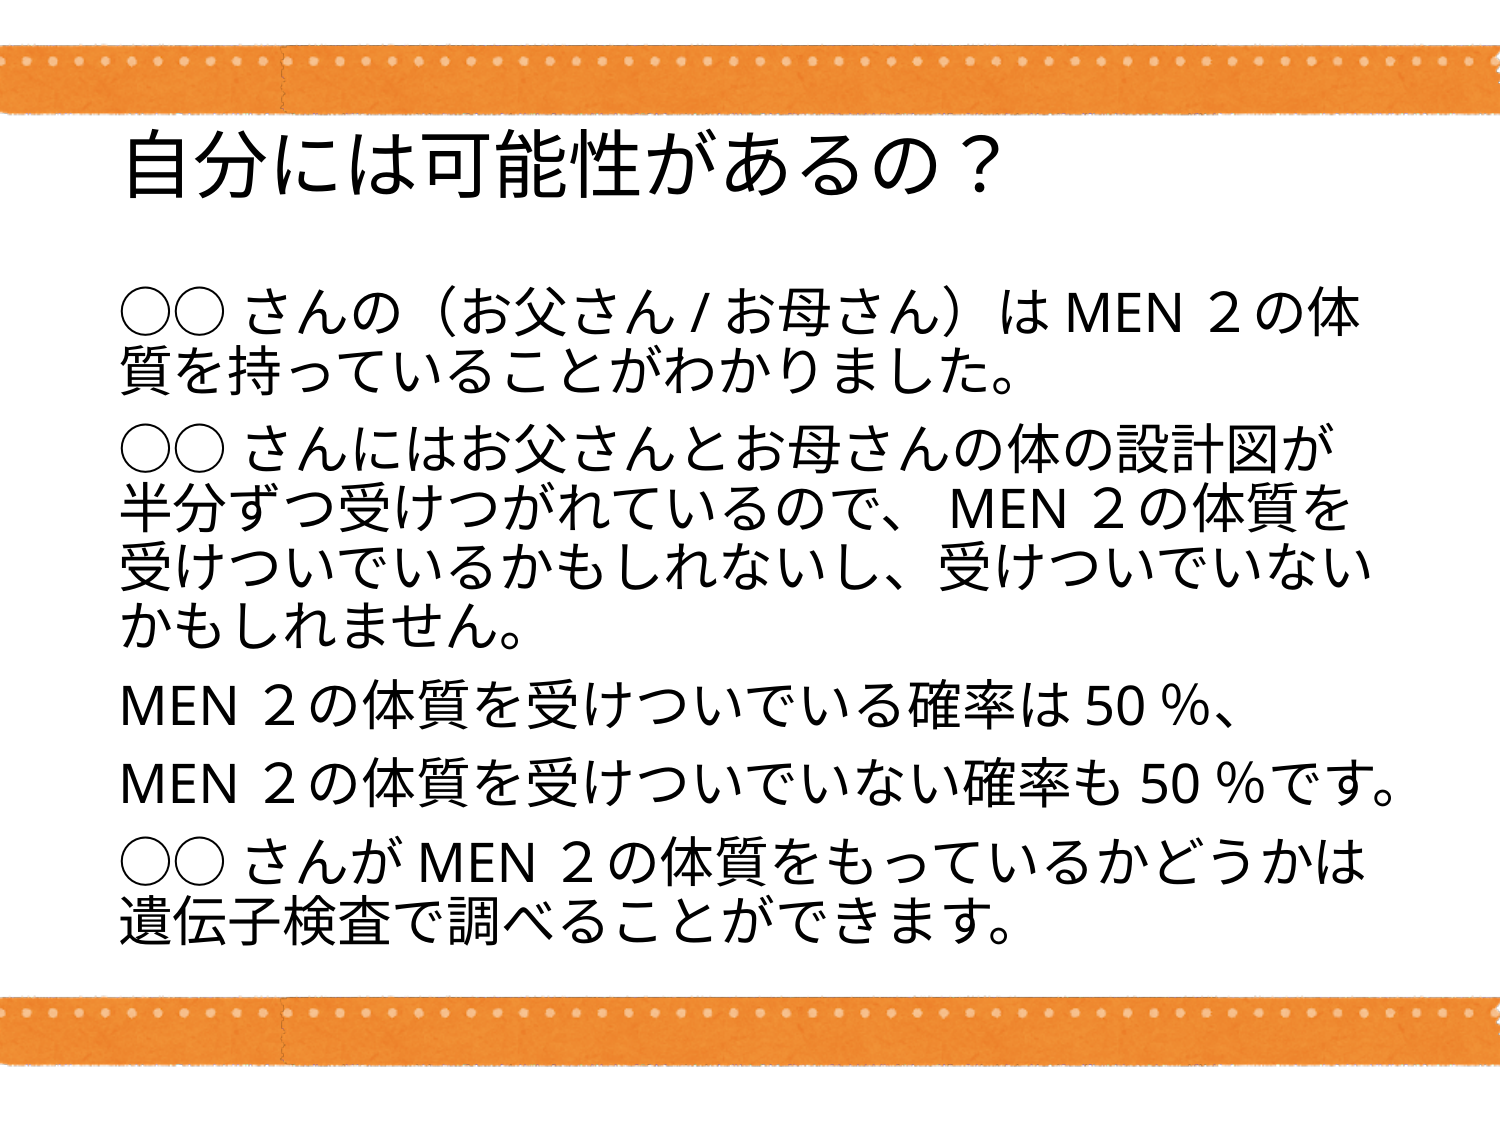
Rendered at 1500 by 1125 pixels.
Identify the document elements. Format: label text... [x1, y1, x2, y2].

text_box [0, 974, 1500, 1091]
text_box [0, 22, 1500, 139]
list ○○さんの（お父さん/お母さん）はMEN２の体質を持っていることがわかりました。 ○○さんにはお父さんとお母さんの体の設計図が半分ずつ受けつがれているので、MEN２の体質を受けついでいるかもしれないし、受けついでいないかもしれません。 MEN２の体質を受けついでいる確率は50％、 MEN２の体質を受けついでいない確率も50％です。 ○○さんがMEN２の体質をもっているかどうかは遺伝子検査で調べることができます。 [103, 277, 1397, 974]
title 自分には可能性があるの？ [103, 139, 1397, 277]
